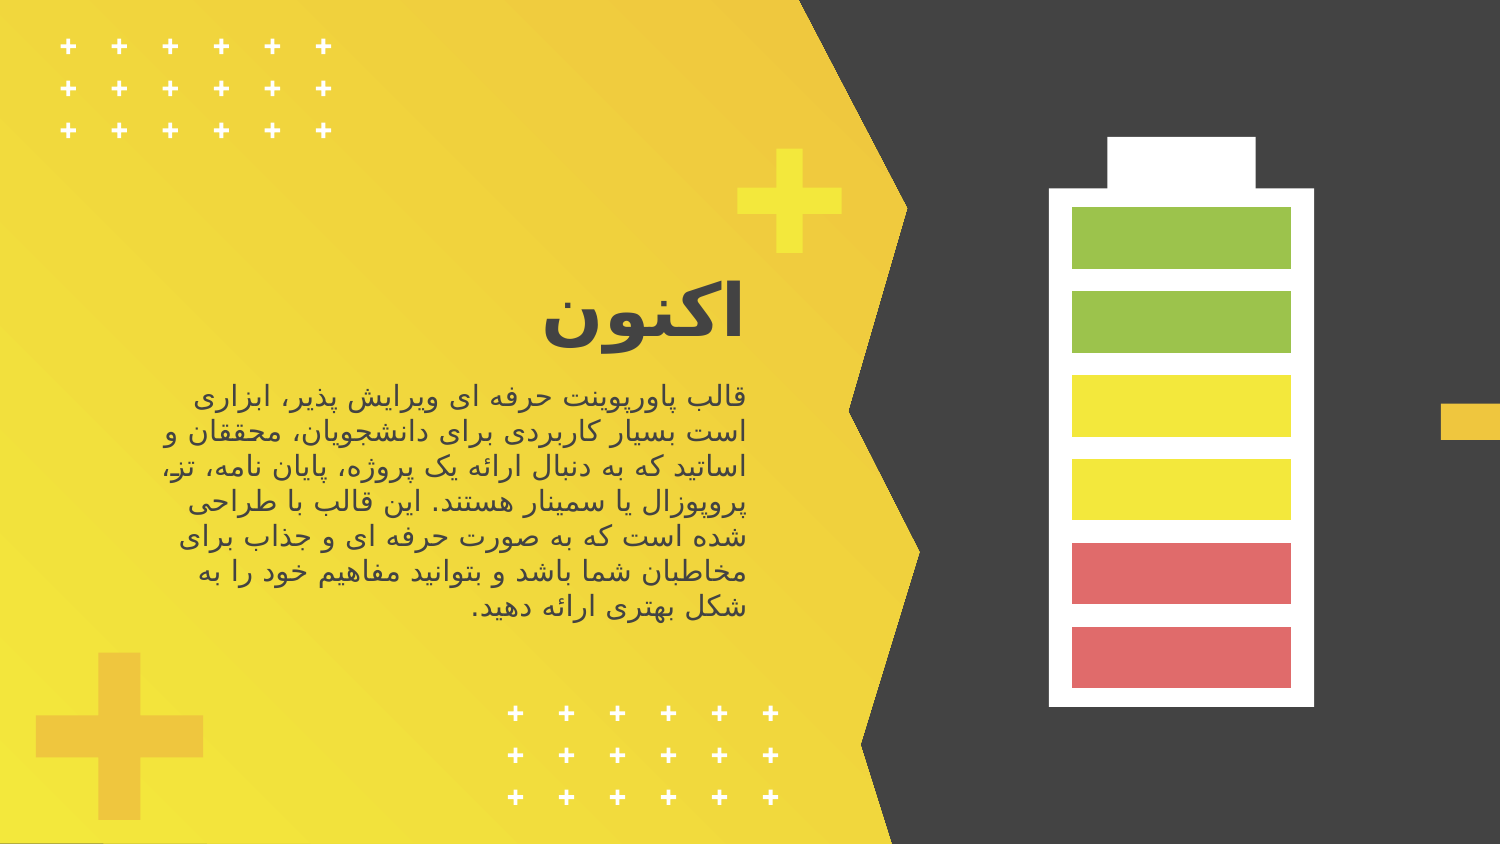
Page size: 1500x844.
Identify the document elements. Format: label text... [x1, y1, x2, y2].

subtitle قالب پاورپوینت حرفه ای ویرایش پذیر، ابزاری است بسیار کاربردی برای دانشجویان، محققان و اساتید که به دنبال ارائه یک پروژه، پایان نامه، تز، پروپوزال یا سمینار هستند. این قالب با طراحی شده است که به صورت حرفه ای و جذاب برای مخاطبان شما باشد و بتوانید مفاهیم خود را به شکل بهتری ارائه دهید. [118, 362, 763, 565]
text_box [1440, 403, 1500, 440]
title اکنون [118, 260, 762, 355]
text_box [737, 148, 842, 253]
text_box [1048, 136, 1315, 708]
